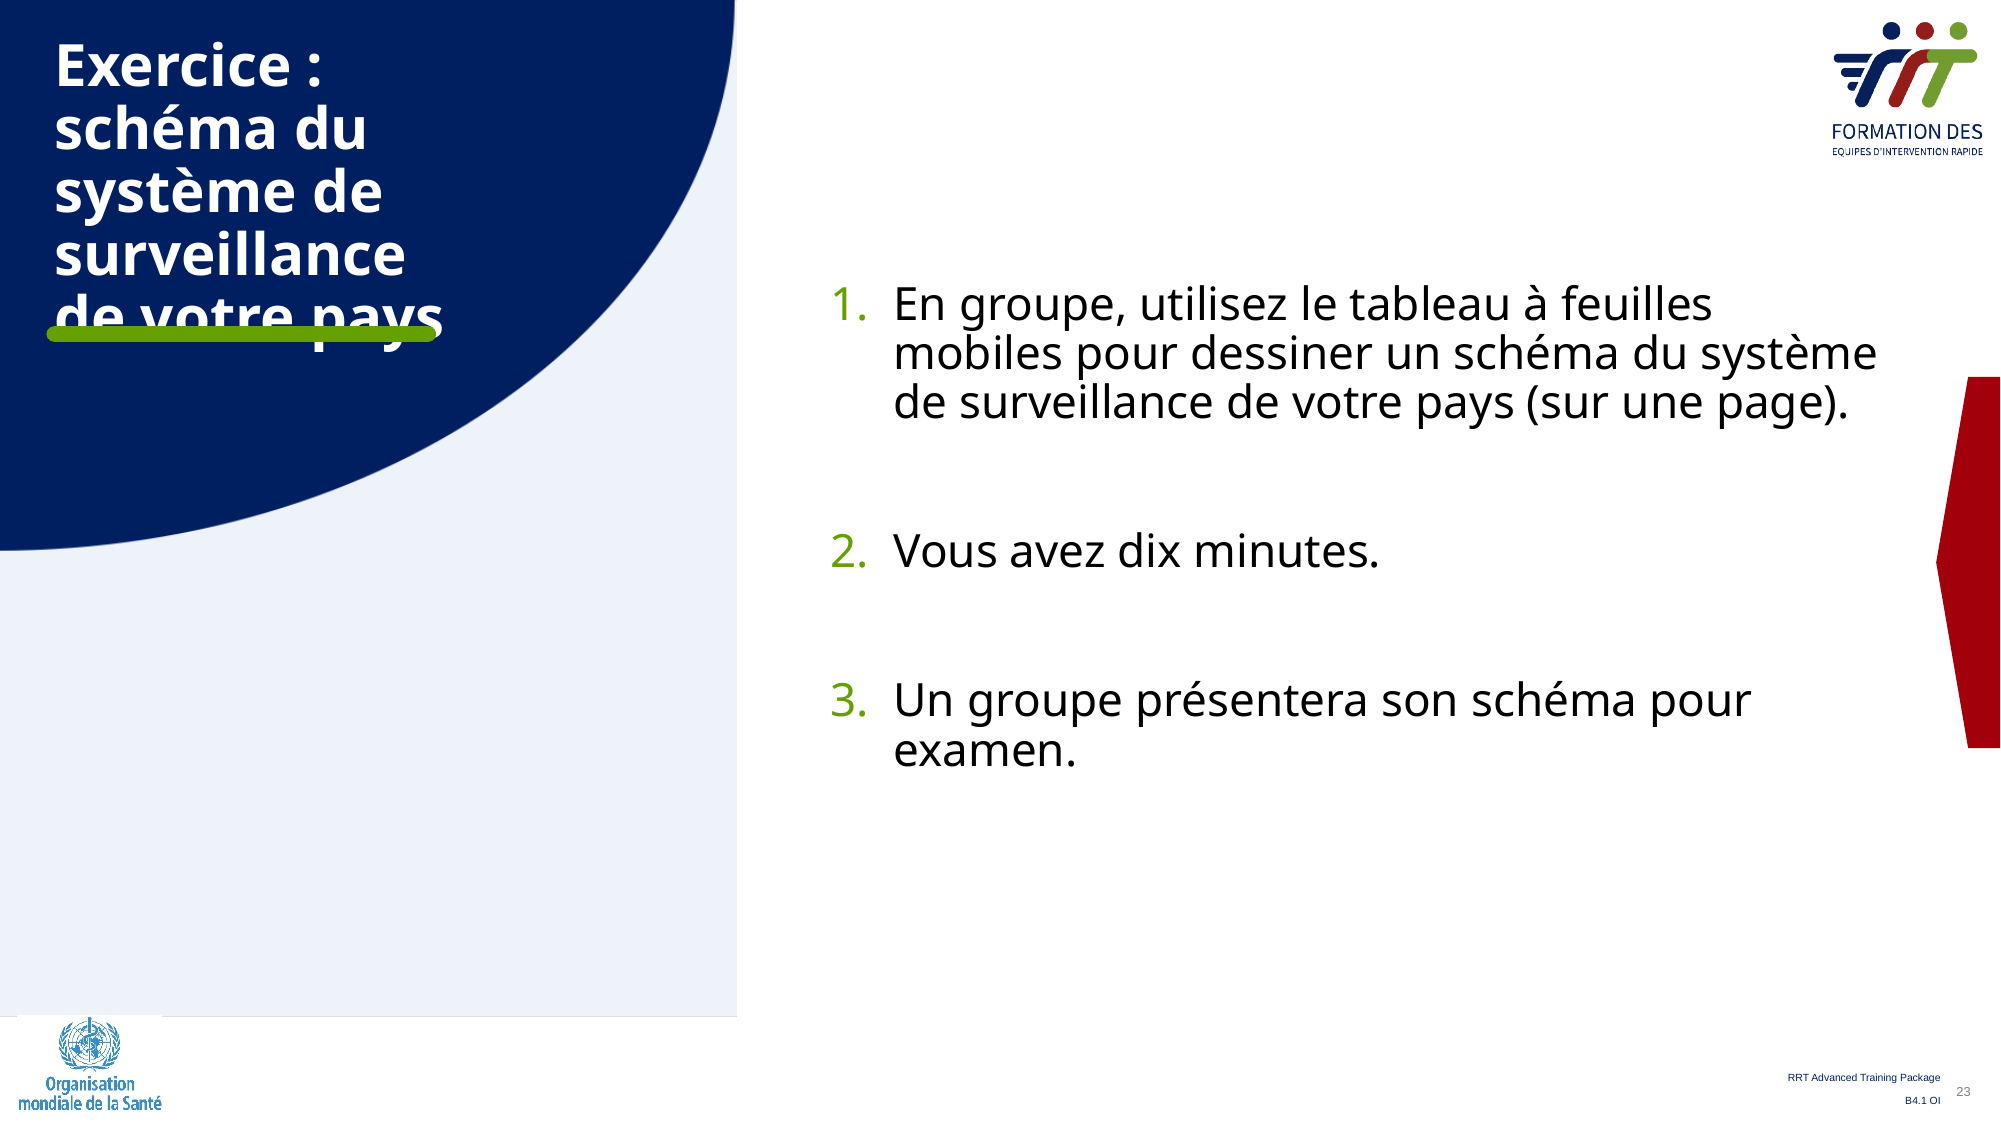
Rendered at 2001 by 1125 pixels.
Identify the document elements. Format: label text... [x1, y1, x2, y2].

picture [1832, 21, 1983, 157]
list En groupe, utilisez le tableau à feuilles mobiles pour dessiner un schéma du système de surveillance de votre pays (sur une page). Vous avez dix minutes. Un groupe présentera son schéma pour examen. [822, 272, 1899, 853]
text_box [46, 326, 437, 342]
picture [0, 0, 737, 1111]
text_box Exercice : schéma du système de surveillance de votre pays [43, 30, 540, 374]
